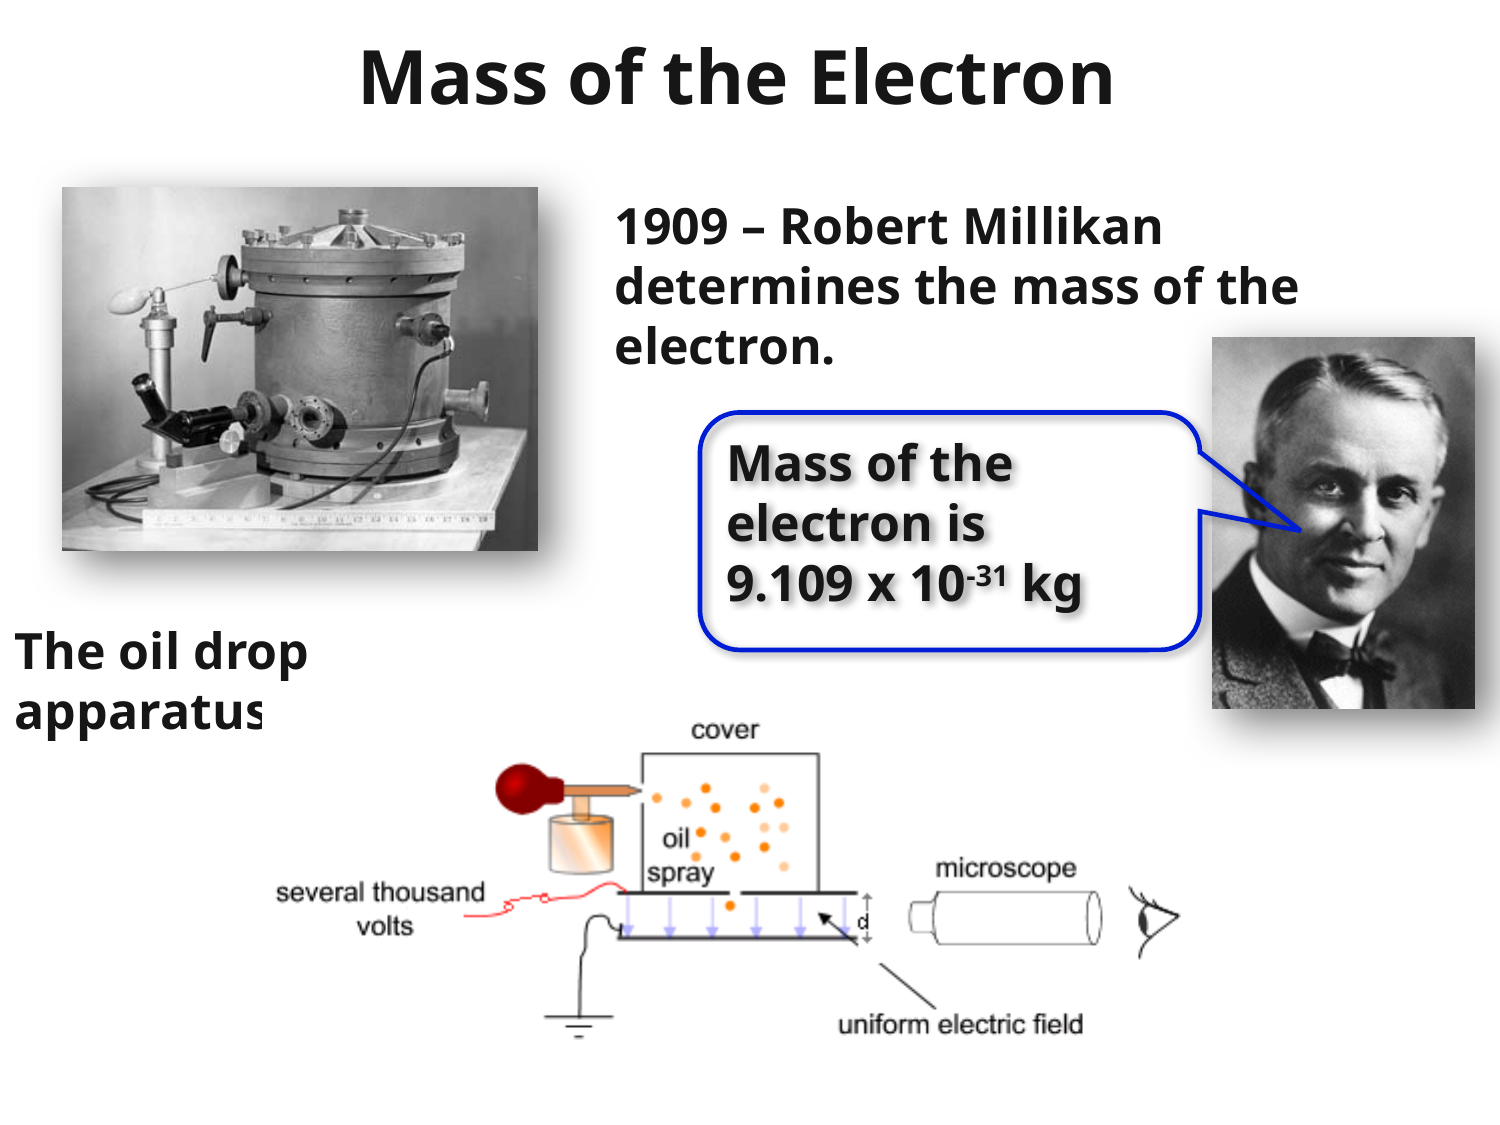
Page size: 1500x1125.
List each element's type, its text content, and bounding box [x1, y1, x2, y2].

text_box The oil drop apparatus [0, 612, 588, 748]
text_box 1909 – Robert Millikan determines the mass of the electron. [599, 187, 1425, 383]
picture [62, 187, 538, 552]
text_box Mass of the electron is 9.109 x 10-31 kg [699, 412, 1207, 650]
title Mass of the Electron [99, 24, 1376, 126]
picture [1212, 337, 1476, 709]
picture [262, 699, 1185, 1051]
